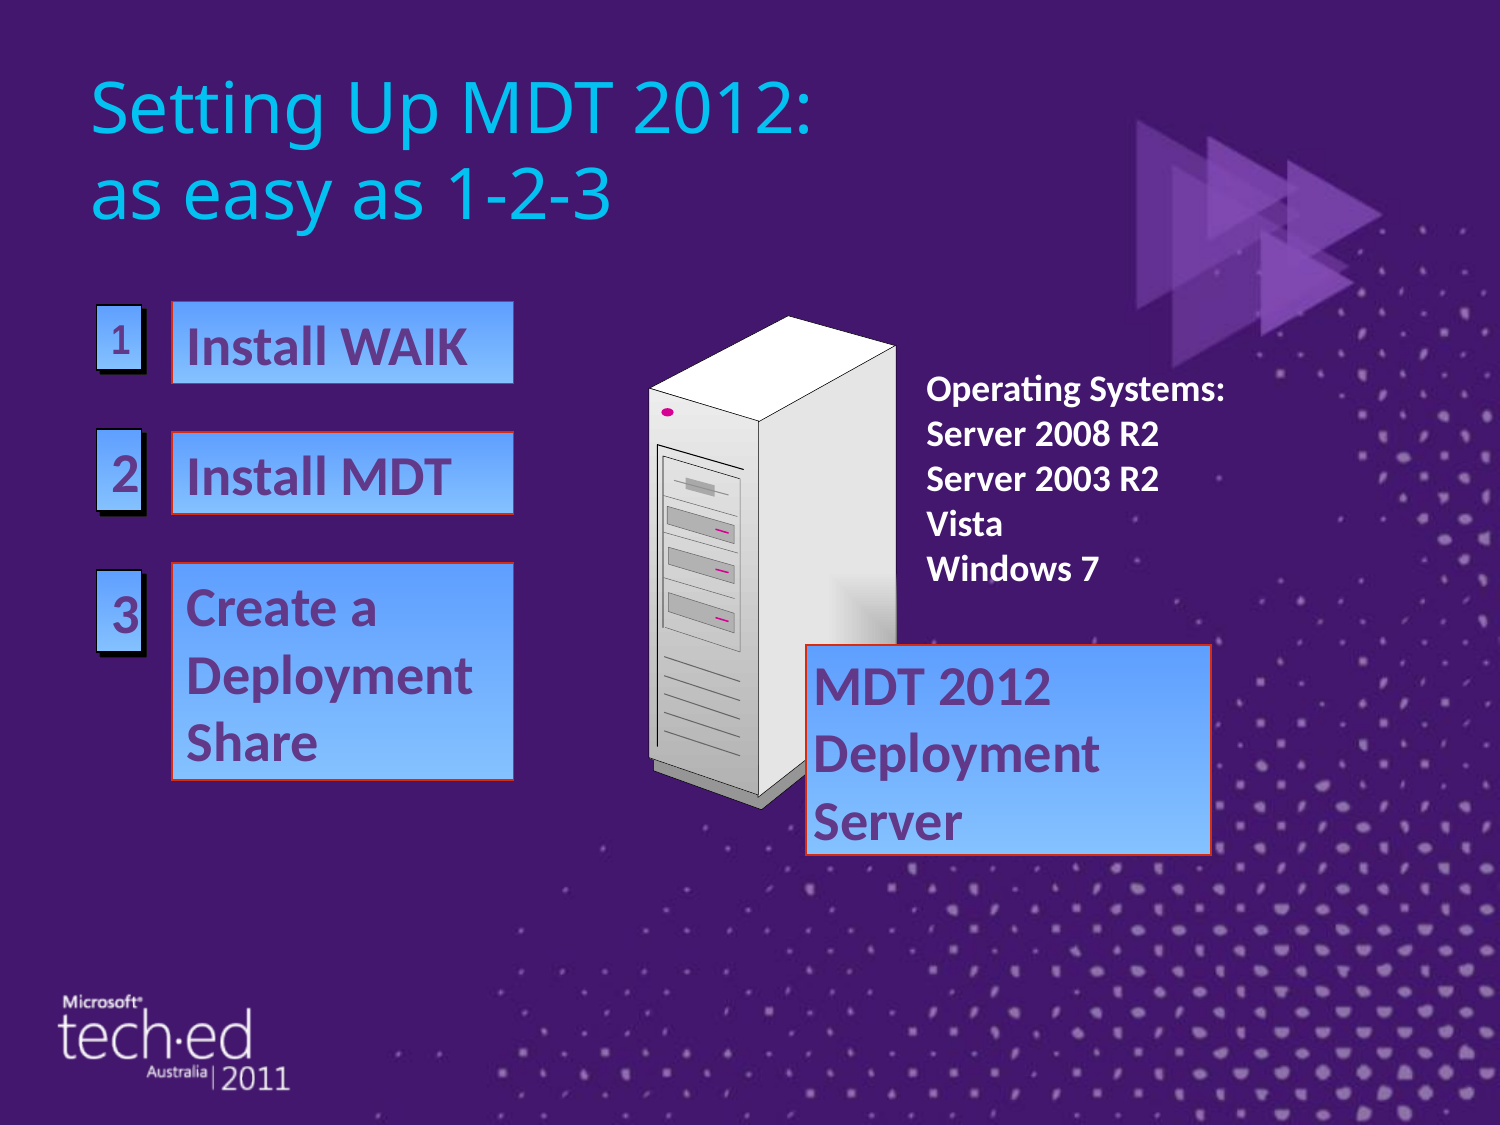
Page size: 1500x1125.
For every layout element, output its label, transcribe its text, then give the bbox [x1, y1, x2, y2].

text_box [96, 562, 514, 783]
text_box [96, 428, 514, 516]
title Setting Up MDT 2012: as easy as 1-2-3 [75, 54, 1425, 243]
picture [0, 0, 1500, 1125]
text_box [96, 301, 514, 398]
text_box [648, 315, 897, 811]
text_box MDT 2012 Deployment Server [806, 645, 1212, 856]
text_box Operating Systems: Server 2008 R2 Server 2003 R2 Vista Windows 7 [918, 359, 1257, 593]
